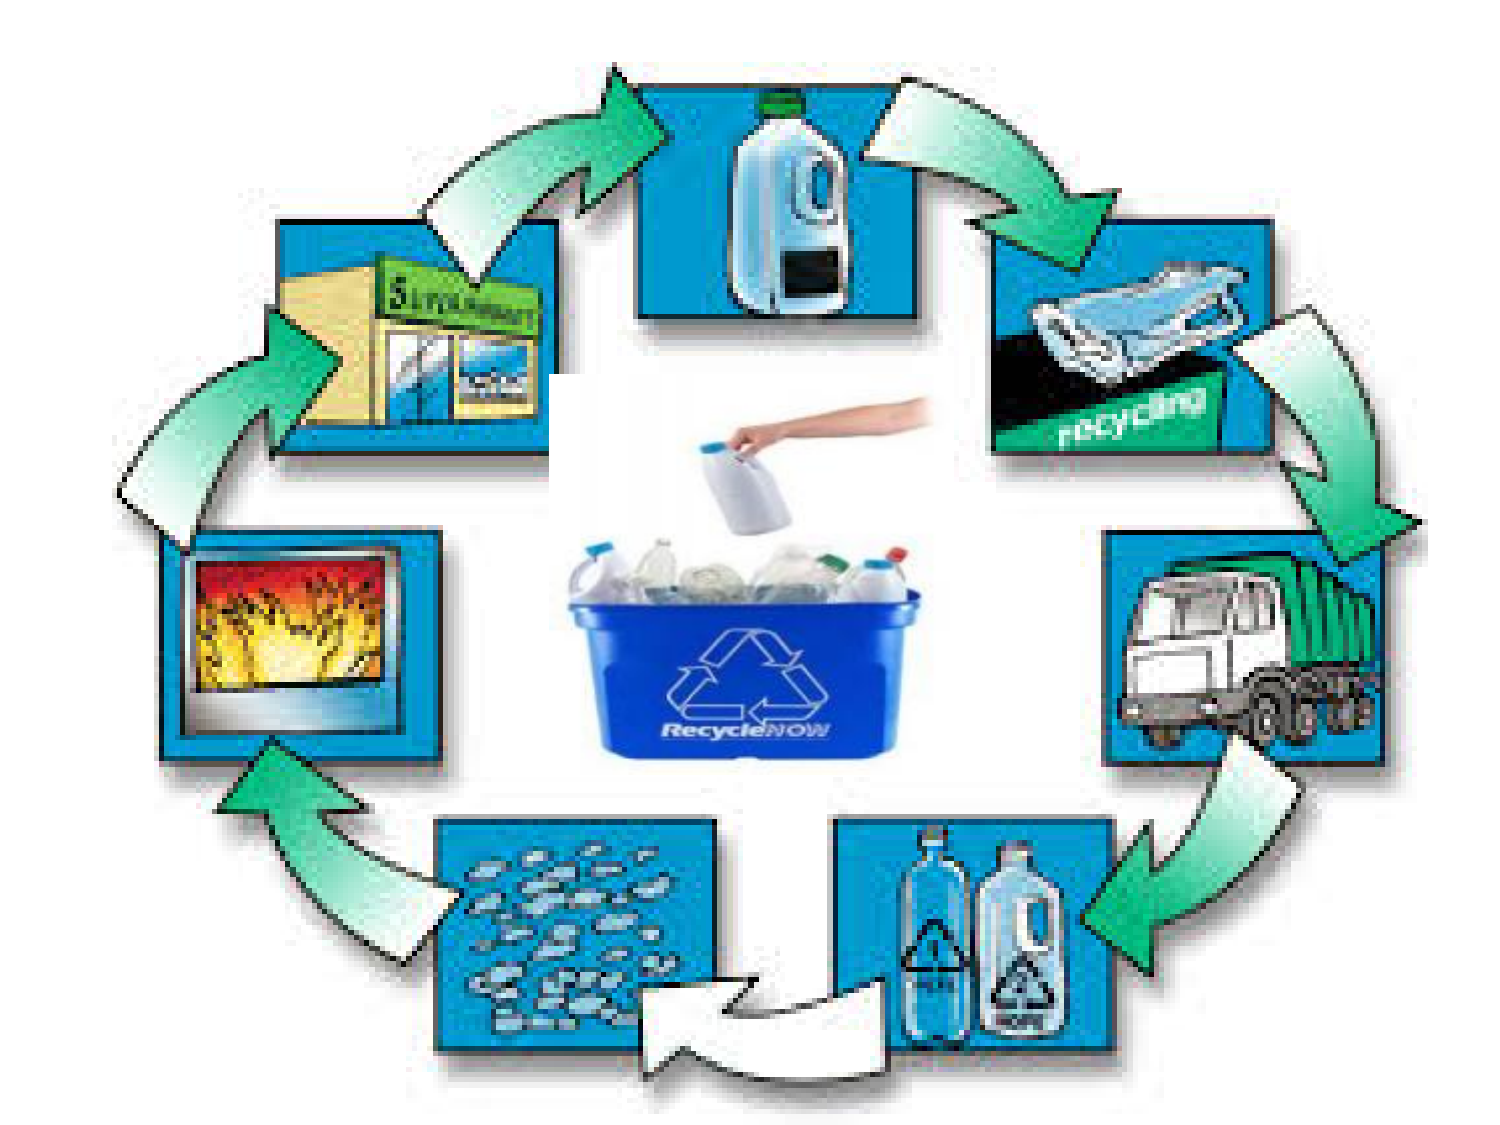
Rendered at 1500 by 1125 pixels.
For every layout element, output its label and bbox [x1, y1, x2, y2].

picture [112, 62, 1428, 1125]
